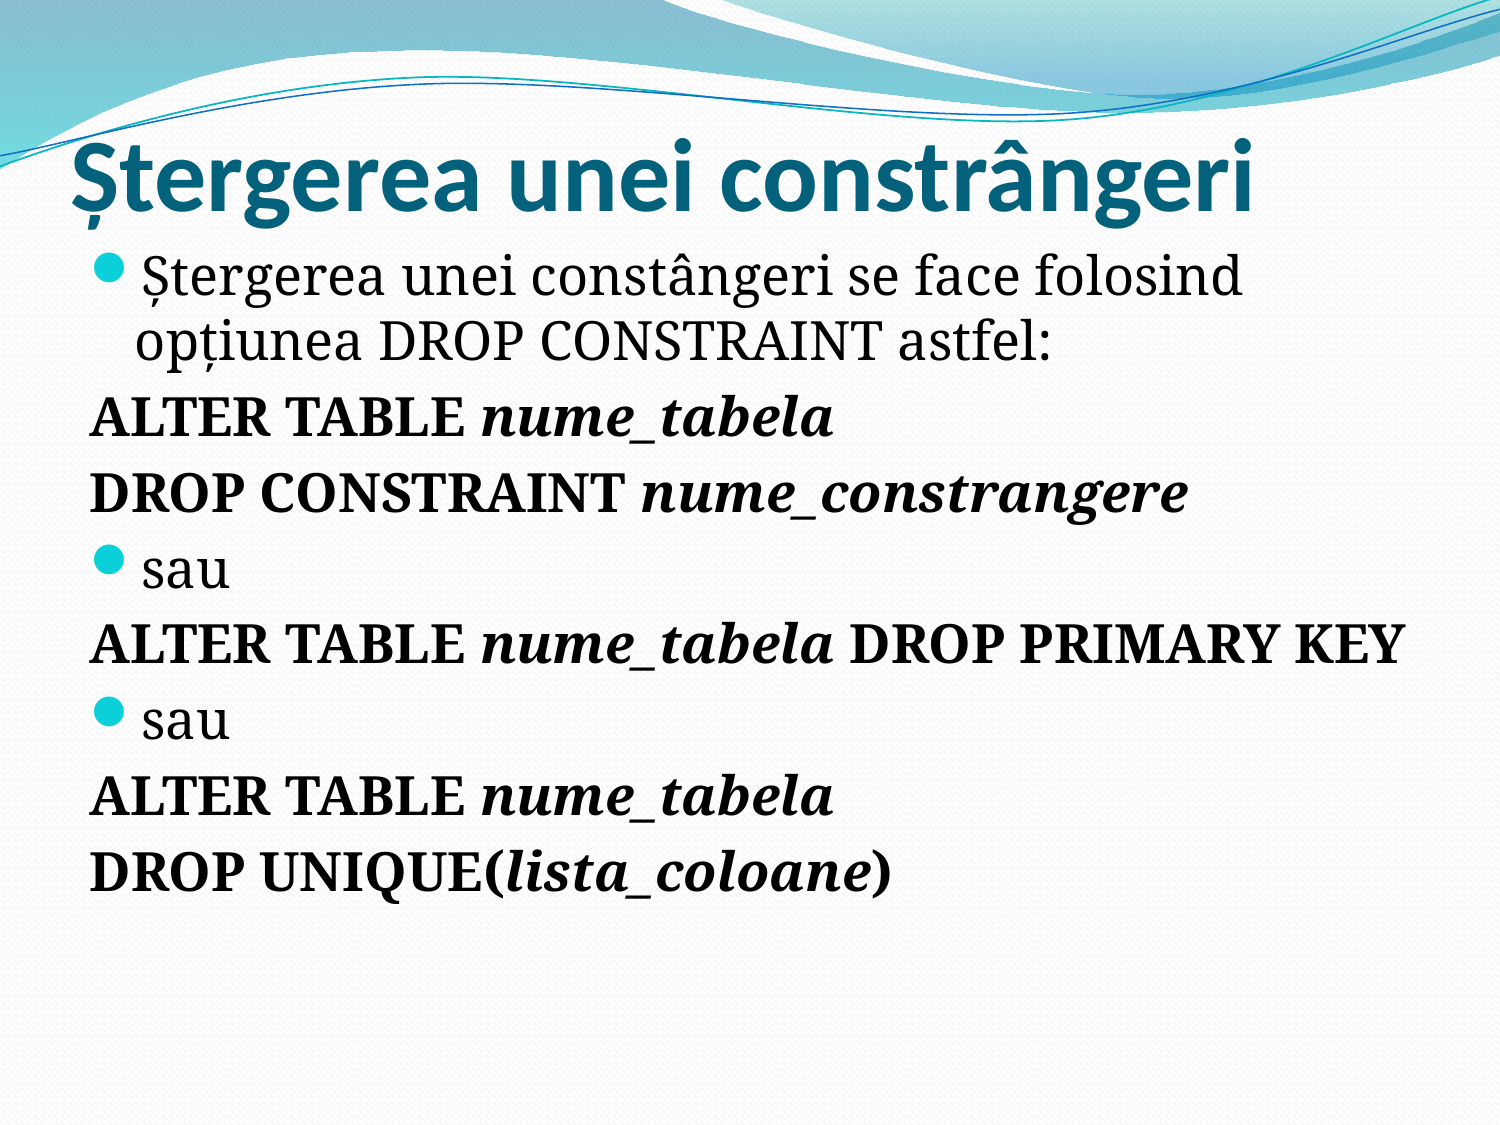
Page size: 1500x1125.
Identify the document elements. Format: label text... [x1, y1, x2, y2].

list Ştergerea unei constângeri se face folosind opţiunea DROP CONSTRAINT astfel: ALTER TABLE nume_tabela DROP CONSTRAINT nume_constrangere sau ALTER TABLE nume_tabela DROP PRIMARY KEY sau ALTER TABLE nume_tabela DROP UNIQUE(lista_coloane) [75, 234, 1425, 1038]
title Ştergerea unei constrângeri [70, 93, 1421, 233]
